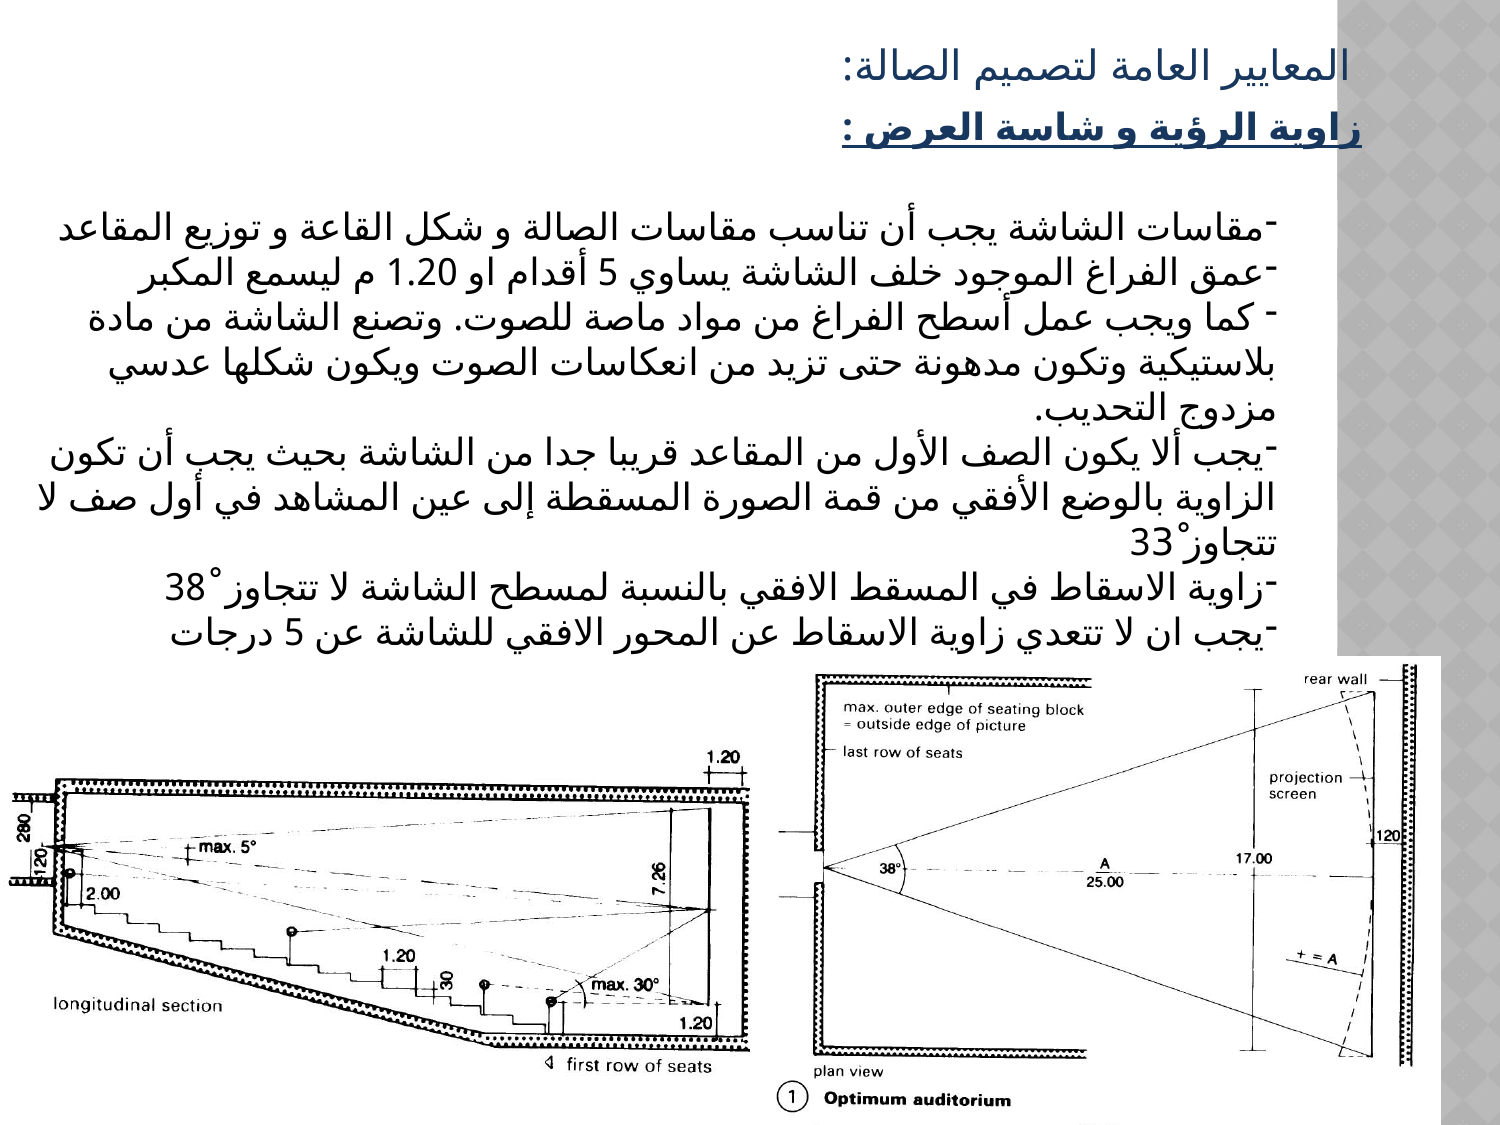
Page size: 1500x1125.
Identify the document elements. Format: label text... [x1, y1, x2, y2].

picture [749, 655, 1442, 1125]
text_box مقاسات الشاشة يجب أن تناسب مقاسات الصالة و شكل القاعة و توزيع المقاعد عمق الفراغ الموجود خلف الشاشة يساوي 5 أقدام او 1.20 م ليسمع المكبر كما ويجب عمل أسطح الفراغ من مواد ماصة للصوت. وتصنع الشاشة من مادة بلاستيكية وتكون مدهونة حتى تزيد من انعكاسات الصوت ويكون شكلها عدسي مزدوج التحديب. يجب ألا يكون الصف الأول من المقاعد قريبا جدا من الشاشة بحيث يجب أن تكون الزاوية بالوضع الأفقي من قمة الصورة المسقطة إلى عين المشاهد في أول صف لا تتجاوز 33ْ زاوية الاسقاط في المسقط الافقي بالنسبة لمسطح الشاشة لا تتجاوز 38ْ يجب ان لا تتعدي زاوية الاسقاط عن المحور الافقي للشاشة عن 5 درجات [0, 195, 1293, 661]
text_box المعايير العامة لتصميم الصالة: [826, 30, 1377, 95]
picture [0, 703, 744, 1083]
text_box زاوية الرؤية و شاسة العرض : [826, 95, 1378, 155]
